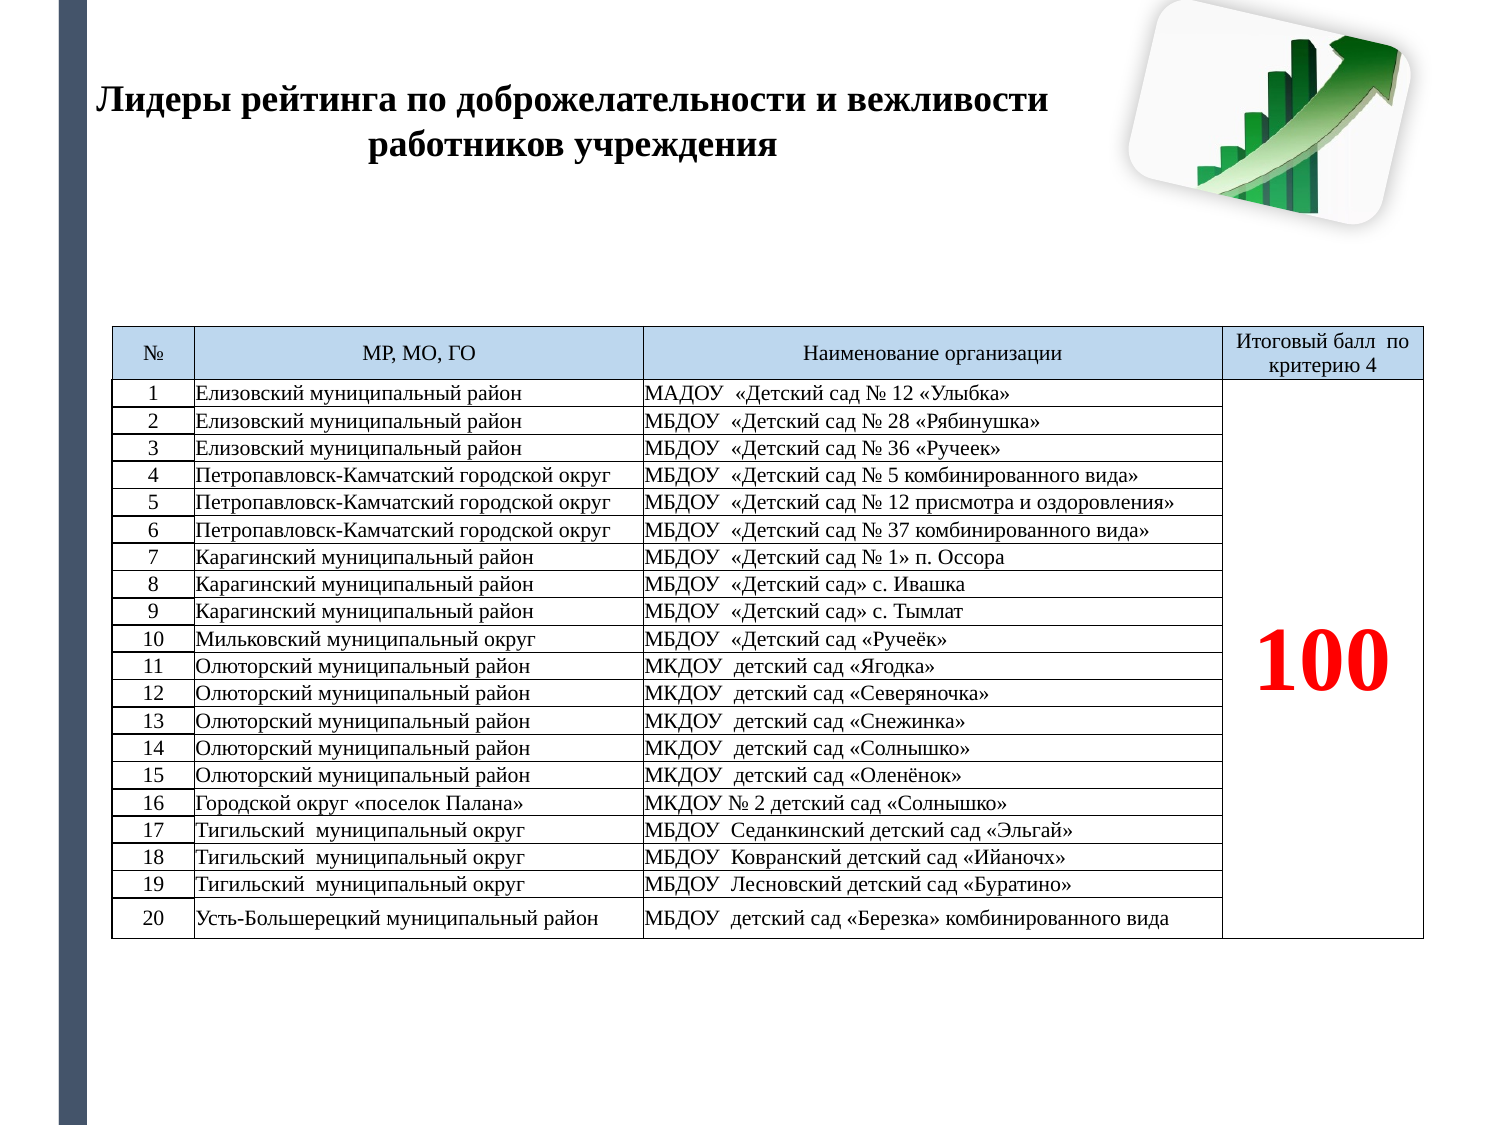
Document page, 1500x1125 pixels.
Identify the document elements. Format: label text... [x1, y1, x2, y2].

table_cell Петропавловск-Камчатский городской округ [195, 516, 643, 543]
table_header Итоговый балл по критерию 4 [1223, 327, 1423, 379]
table_cell МБДОУ «Детский сад» с. Тымлат [644, 598, 1222, 625]
table_cell МБДОУ «Детский сад № 12 присмотра и оздоровления» [644, 489, 1222, 515]
table_cell МКДОУ детский сад «Северяночка» [644, 680, 1222, 706]
table_cell Тигильский муниципальный округ [195, 844, 643, 870]
table_cell 10 [113, 626, 194, 651]
table_cell МБДОУ «Детский сад № 36 «Ручеек» [644, 435, 1222, 461]
table_cell МБДОУ Седанкинский детский сад «Эльгай» [644, 816, 1222, 843]
table_cell МБДОУ Лесновский детский сад «Буратино» [644, 871, 1222, 897]
table_cell Мильковский муниципальный округ [195, 626, 643, 652]
table_cell Тигильский муниципальный округ [195, 871, 643, 897]
table_header Наименование организации [644, 327, 1222, 379]
table_cell МКДОУ детский сад «Ягодка» [644, 653, 1222, 679]
text_box Лидеры рейтинга по доброжелательности и вежливости работников учреждения [35, 66, 1111, 172]
table_cell 8 [113, 571, 194, 597]
table_cell 7 [113, 544, 194, 570]
table_cell 15 [113, 762, 194, 788]
table_cell МКДОУ № 2 детский сад «Солнышко» [644, 789, 1222, 815]
table_cell 100 [1223, 380, 1423, 938]
table_cell МБДОУ «Детский сад № 28 «Рябинушка» [644, 407, 1222, 434]
table_cell 13 [113, 708, 194, 733]
table_cell 5 [113, 489, 194, 515]
table_cell Карагинский муниципальный район [195, 598, 643, 625]
table_cell Петропавловск-Камчатский городской округ [195, 462, 643, 488]
table_cell МБДОУ «Детский сад» с. Ивашка [644, 571, 1222, 597]
table_cell МБДОУ Ковранский детский сад «Ийаночх» [644, 844, 1222, 870]
picture [1128, 0, 1411, 225]
table_cell Елизовский муниципальный район [195, 435, 643, 461]
table_cell 11 [113, 653, 194, 679]
table_header МР, МО, ГО [195, 327, 643, 379]
table_cell 20 [113, 899, 194, 938]
table_cell 17 [113, 817, 194, 842]
table_cell МБДОУ «Детский сад № 5 комбинированного вида» [644, 462, 1222, 488]
table_cell Елизовский муниципальный район [195, 407, 643, 434]
table_cell 2 [113, 408, 194, 433]
table_cell Олюторский муниципальный район [195, 707, 643, 734]
table_cell 12 [113, 680, 194, 706]
table_cell МКДОУ детский сад «Солнышко» [644, 735, 1222, 761]
table_cell 3 [113, 435, 194, 460]
table_cell 6 [113, 517, 194, 542]
table_cell 1 [113, 380, 194, 406]
table_cell Карагинский муниципальный район [195, 544, 643, 570]
table_cell МБДОУ «Детский сад № 1» п. Оссора [644, 544, 1222, 570]
table_cell МКДОУ детский сад «Снежинка» [644, 707, 1222, 734]
table_cell Городской округ «поселок Палана» [195, 789, 643, 815]
table_cell МБДОУ детский сад «Березка» комбинированного вида [644, 898, 1222, 938]
table_cell Олюторский муниципальный район [195, 735, 643, 761]
table_cell Олюторский муниципальный район [195, 653, 643, 679]
table_cell 9 [113, 599, 194, 624]
table_cell МБДОУ «Детский сад «Ручеёк» [644, 626, 1222, 652]
table_cell 4 [113, 462, 194, 488]
table_cell МБДОУ «Детский сад № 37 комбинированного вида» [644, 516, 1222, 543]
table_cell 18 [113, 844, 194, 870]
table_cell 16 [113, 790, 194, 815]
table_header № [113, 327, 194, 379]
table_cell МАДОУ «Детский сад № 12 «Улыбка» [644, 380, 1222, 406]
table_cell Карагинский муниципальный район [195, 571, 643, 597]
table_cell Усть-Большерецкий муниципальный район [195, 898, 643, 938]
table_cell Петропавловск-Камчатский городской округ [195, 489, 643, 515]
table_cell 19 [113, 871, 194, 897]
table_cell Олюторский муниципальный район [195, 680, 643, 706]
table_cell 14 [113, 735, 194, 761]
table_cell Олюторский муниципальный район [195, 762, 643, 788]
table_cell Елизовский муниципальный район [195, 380, 643, 406]
table_cell Тигильский муниципальный округ [195, 816, 643, 843]
table_cell МКДОУ детский сад «Оленёнок» [644, 762, 1222, 788]
